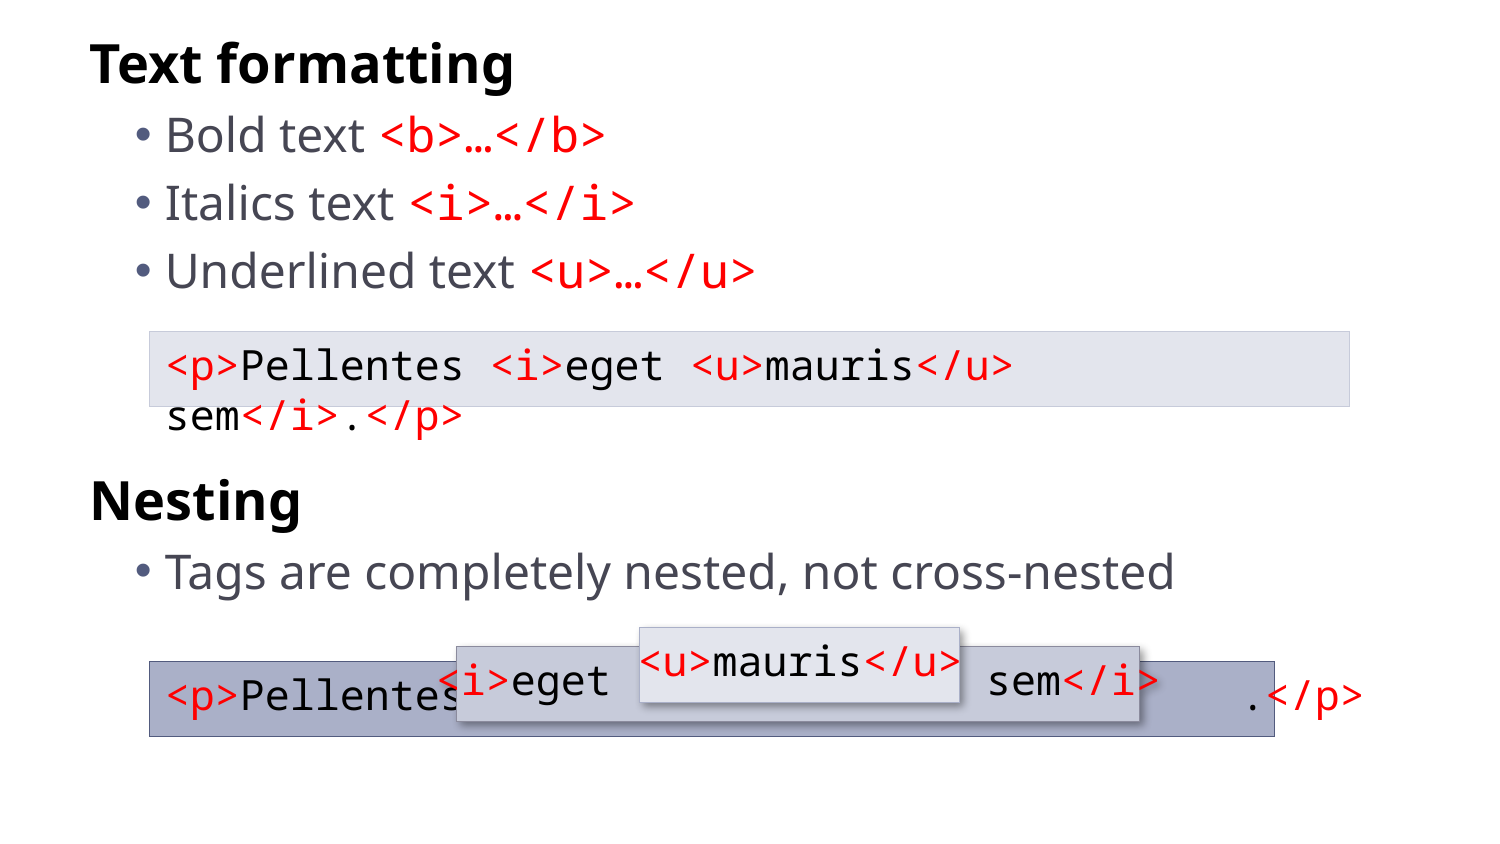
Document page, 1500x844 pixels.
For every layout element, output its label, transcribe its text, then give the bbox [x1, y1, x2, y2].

text_box <p>Pellentes <i>eget <u>mauris</u> sem</i>.</p> [149, 331, 1350, 407]
text_box <u>mauris</u> [639, 627, 960, 703]
list Text formatting Bold text <b>…</b> Italics text <i>…</i> Underlined text <u>…</u> Nesting Tags are completely nested, not cross-nested [75, 21, 1475, 835]
text_box <i>eget sem</i> [456, 646, 1140, 722]
text_box <p>Pellentes .</p> [149, 661, 1275, 737]
